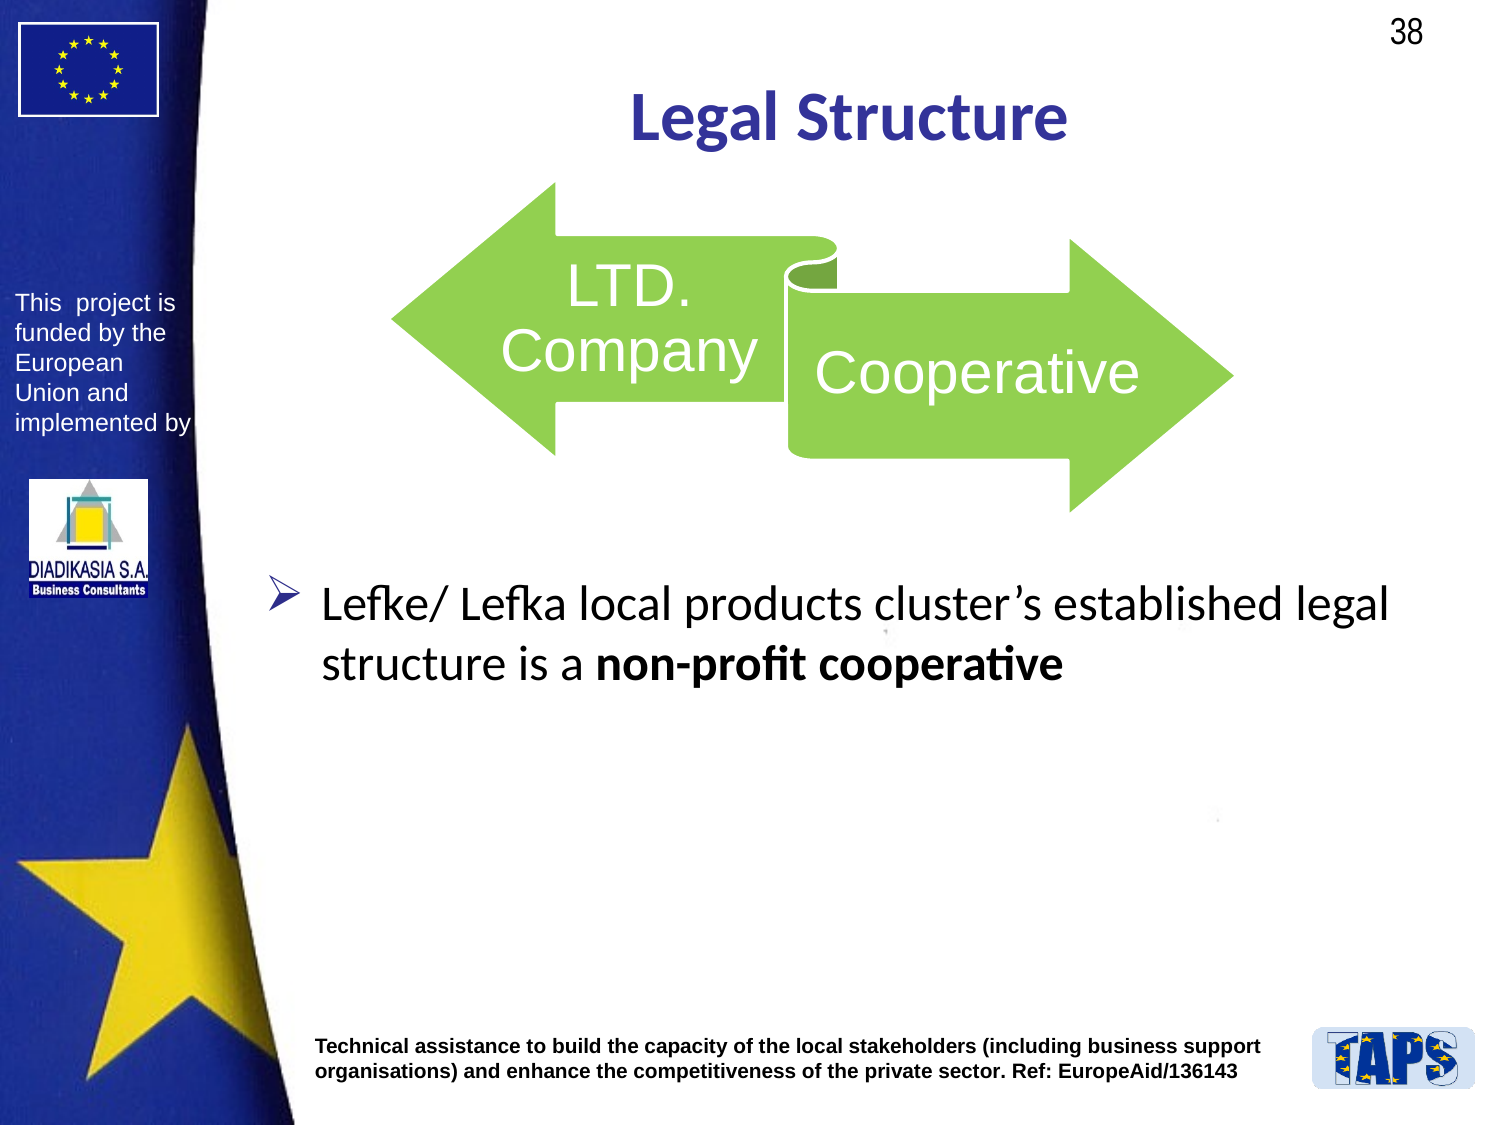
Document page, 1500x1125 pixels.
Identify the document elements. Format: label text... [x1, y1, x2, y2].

title Legal Structure [237, 61, 1463, 163]
list Lefke/ Lefka local products cluster’s established legal structure is a non-profit cooperative [249, 562, 1463, 988]
picture [0, 0, 1500, 1125]
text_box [387, 111, 1238, 584]
